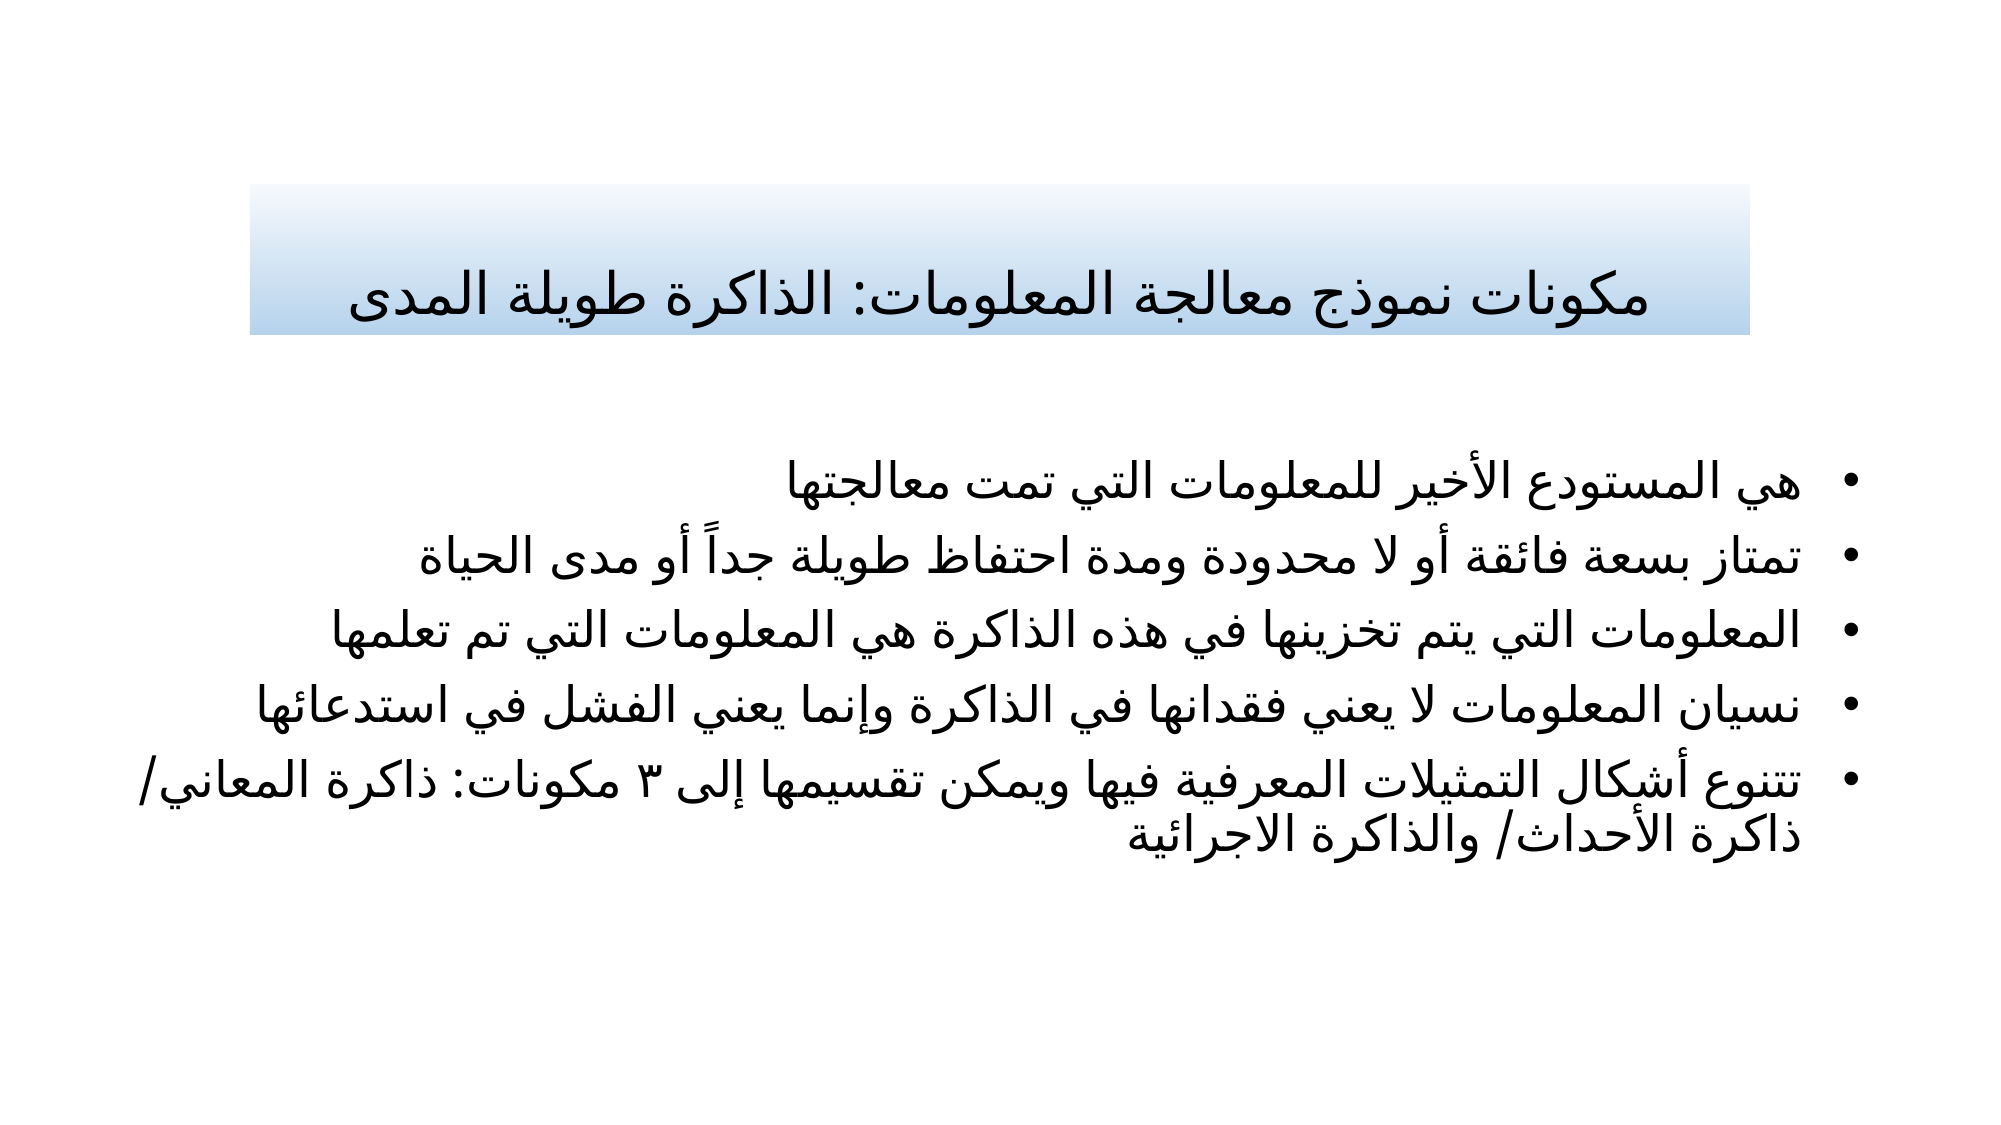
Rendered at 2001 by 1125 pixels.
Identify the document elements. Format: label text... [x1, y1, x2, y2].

title مكونات نموذج معالجة المعلومات: الذاكرة طويلة المدى [249, 184, 1750, 335]
subtitle هي المستودع الأخير للمعلومات التي تمت معالجتها تمتاز بسعة فائقة أو لا محدودة ومدة احتفاظ طويلة جداً أو مدى الحياة المعلومات التي يتم تخزينها في هذه الذاكرة هي المعلومات التي تم تعلمها نسيان المعلومات لا يعني فقدانها في الذاكرة وإنما يعني الفشل في استدعائها تتنوع أشكال التمثيلات المعرفية فيها ويمكن تقسيمها إلى ٣ مكونات: ذاكرة المعاني/ ذاكرة الأحداث/ والذاكرة الاجرائية [117, 372, 1875, 1095]
